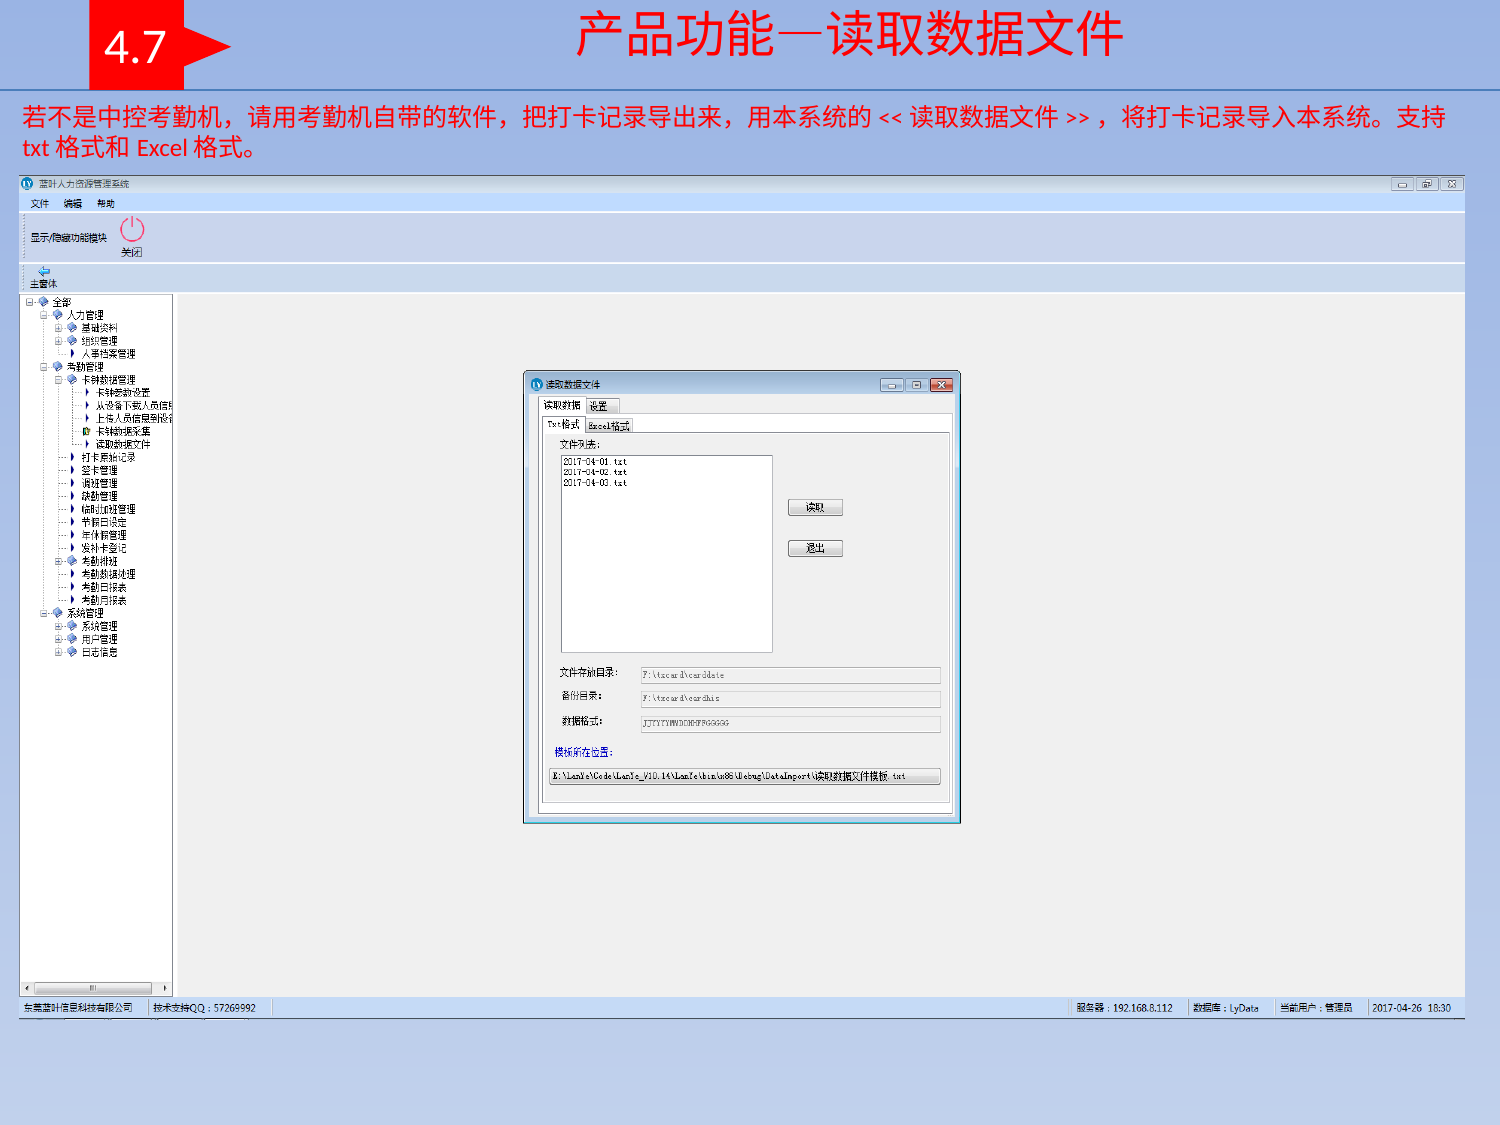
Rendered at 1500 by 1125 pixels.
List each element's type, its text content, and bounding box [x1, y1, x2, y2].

text_box [87, 0, 186, 89]
text_box 4.7 [89, 6, 182, 81]
text_box 产品功能—读取数据文件 [560, 0, 1219, 71]
text_box [182, 24, 234, 70]
picture [19, 175, 1466, 1020]
text_box 若不是中控考勤机，请用考勤机自带的软件，把打卡记录导出来，用本系统的<<读取数据文件>>，将打卡记录导入本系统。支持txt格式和Excel格式。 [7, 98, 1477, 169]
